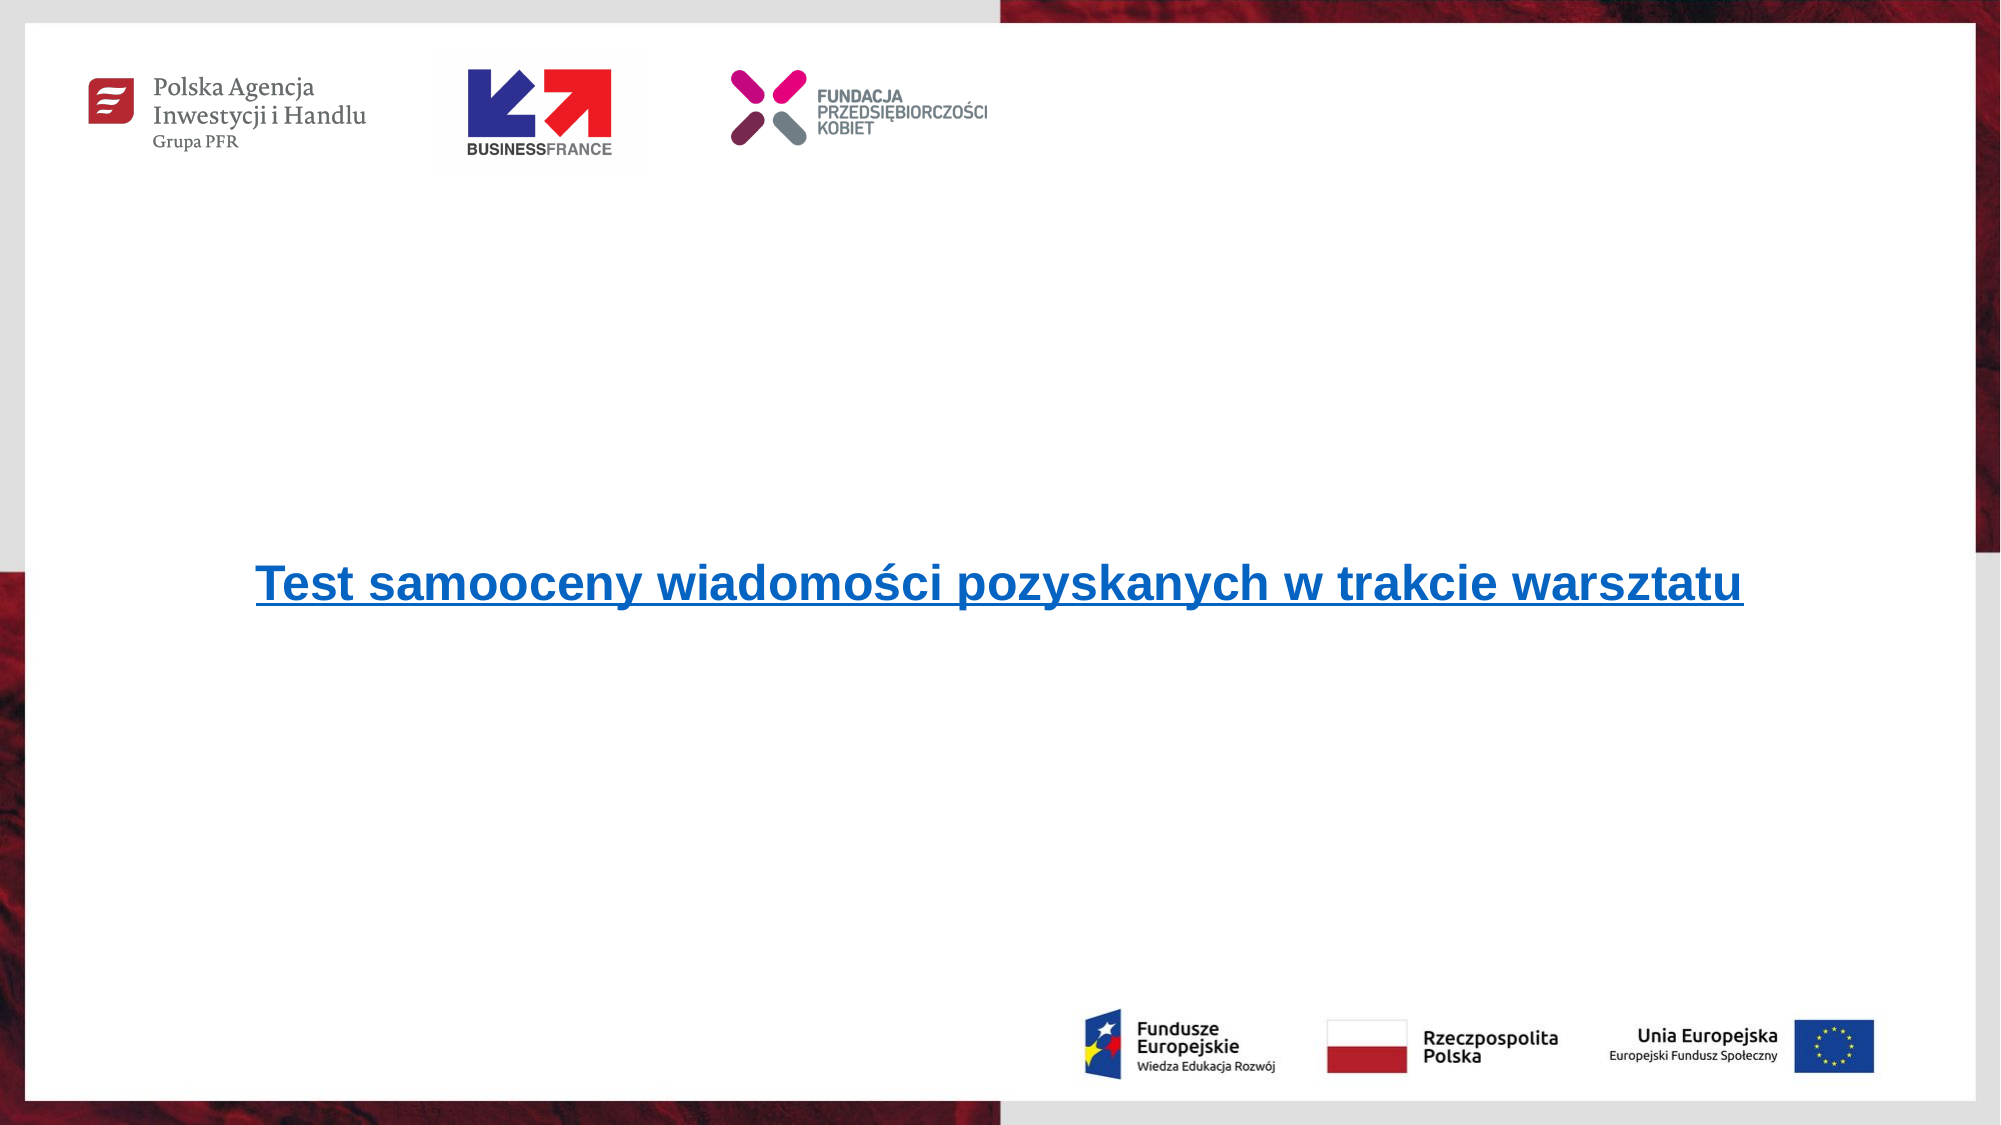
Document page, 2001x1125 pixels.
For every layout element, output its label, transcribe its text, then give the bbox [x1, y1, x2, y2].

title Test samooceny wiadomości pozyskanych w trakcie warsztatu [137, 151, 1863, 619]
picture [0, 0, 2001, 1125]
